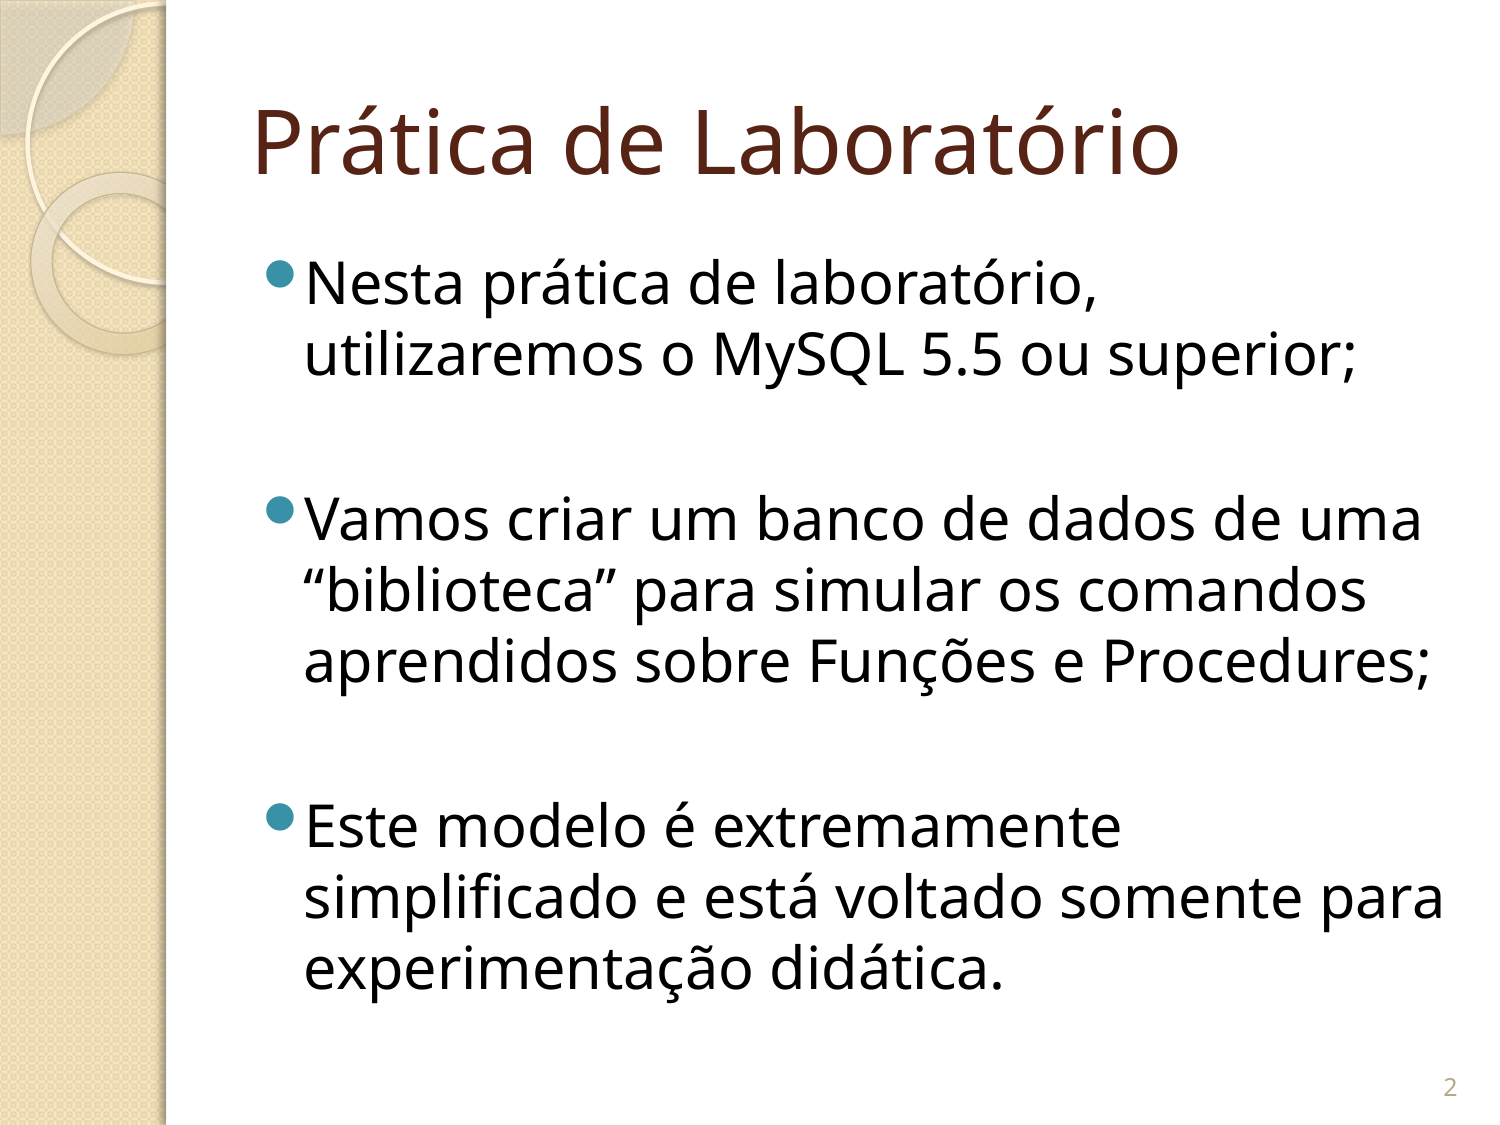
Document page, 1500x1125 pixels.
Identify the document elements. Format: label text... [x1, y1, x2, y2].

list Nesta prática de laboratório, utilizaremos o MySQL 5.5 ou superior; Vamos criar um banco de dados de uma “biblioteca” para simular os comandos aprendidos sobre Funções e Procedures; Este modelo é extremamente simplificado e está voltado somente para experimentação didática. [235, 237, 1466, 1025]
slide_number 2 [1413, 1034, 1488, 1113]
title Prática de Laboratório [235, 45, 1466, 233]
